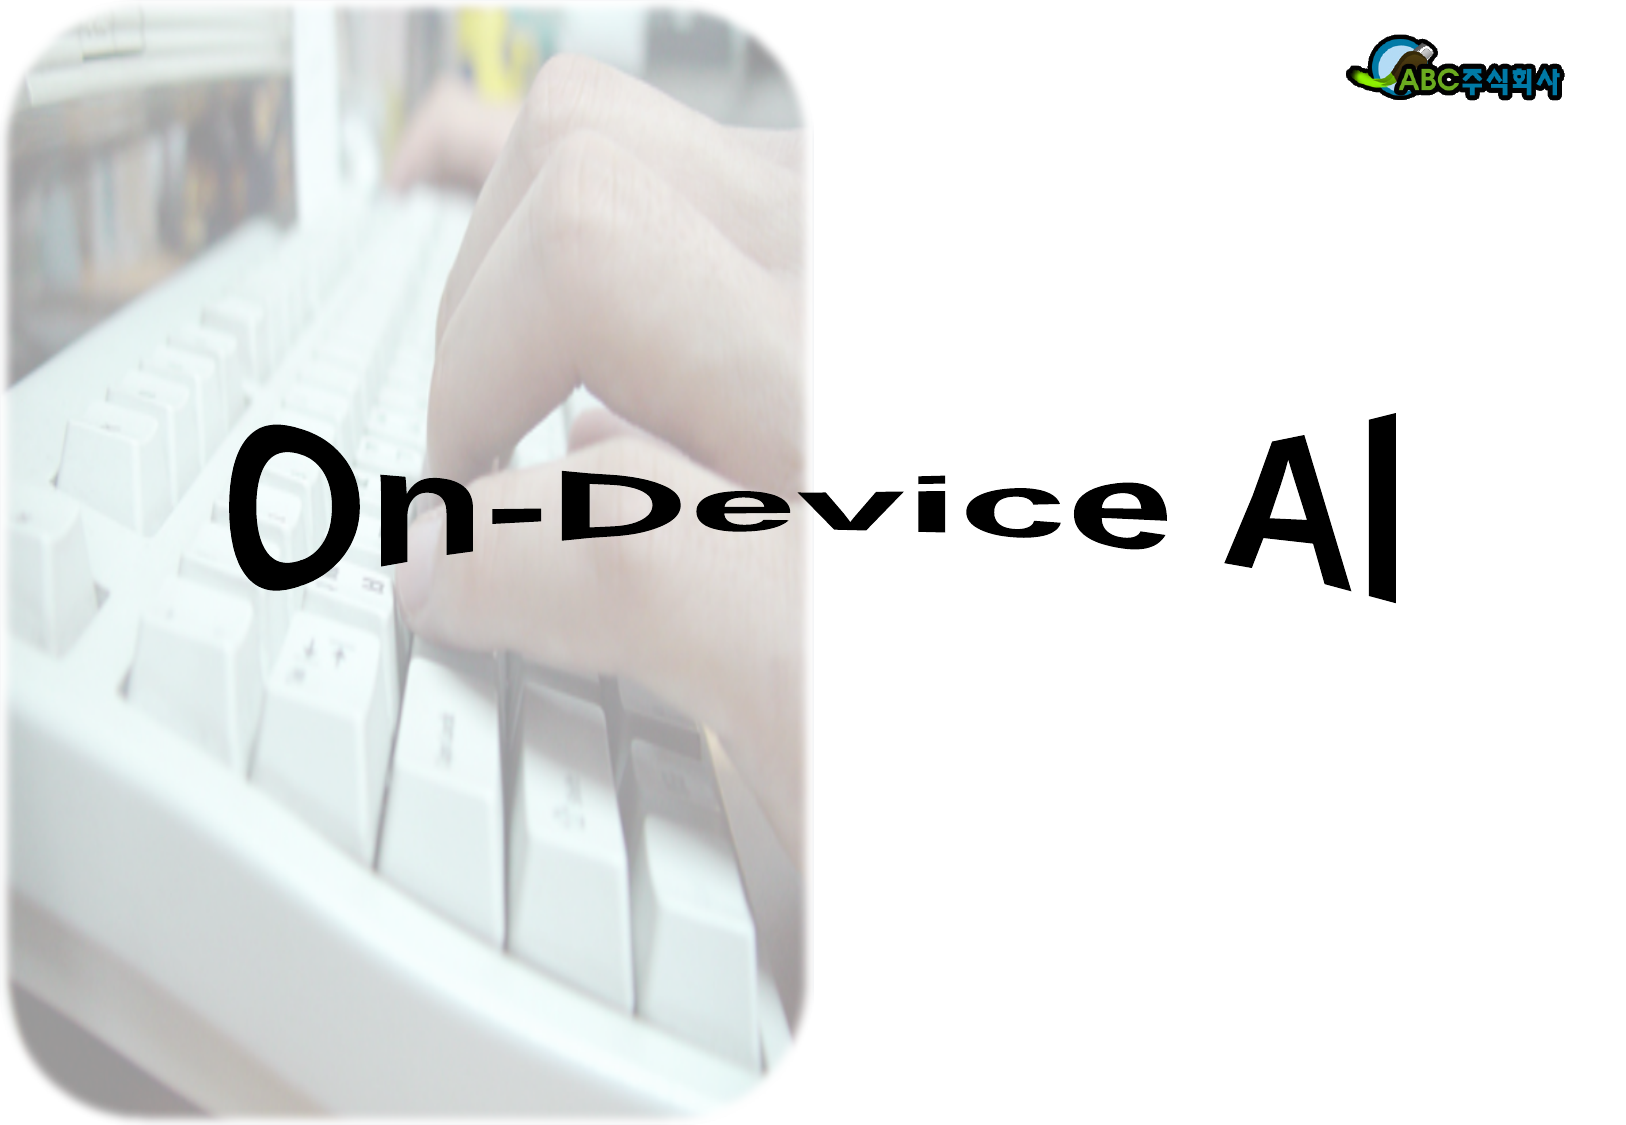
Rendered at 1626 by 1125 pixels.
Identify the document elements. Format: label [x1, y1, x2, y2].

picture [1336, 27, 1571, 105]
text_box [15, 15, 798, 1111]
